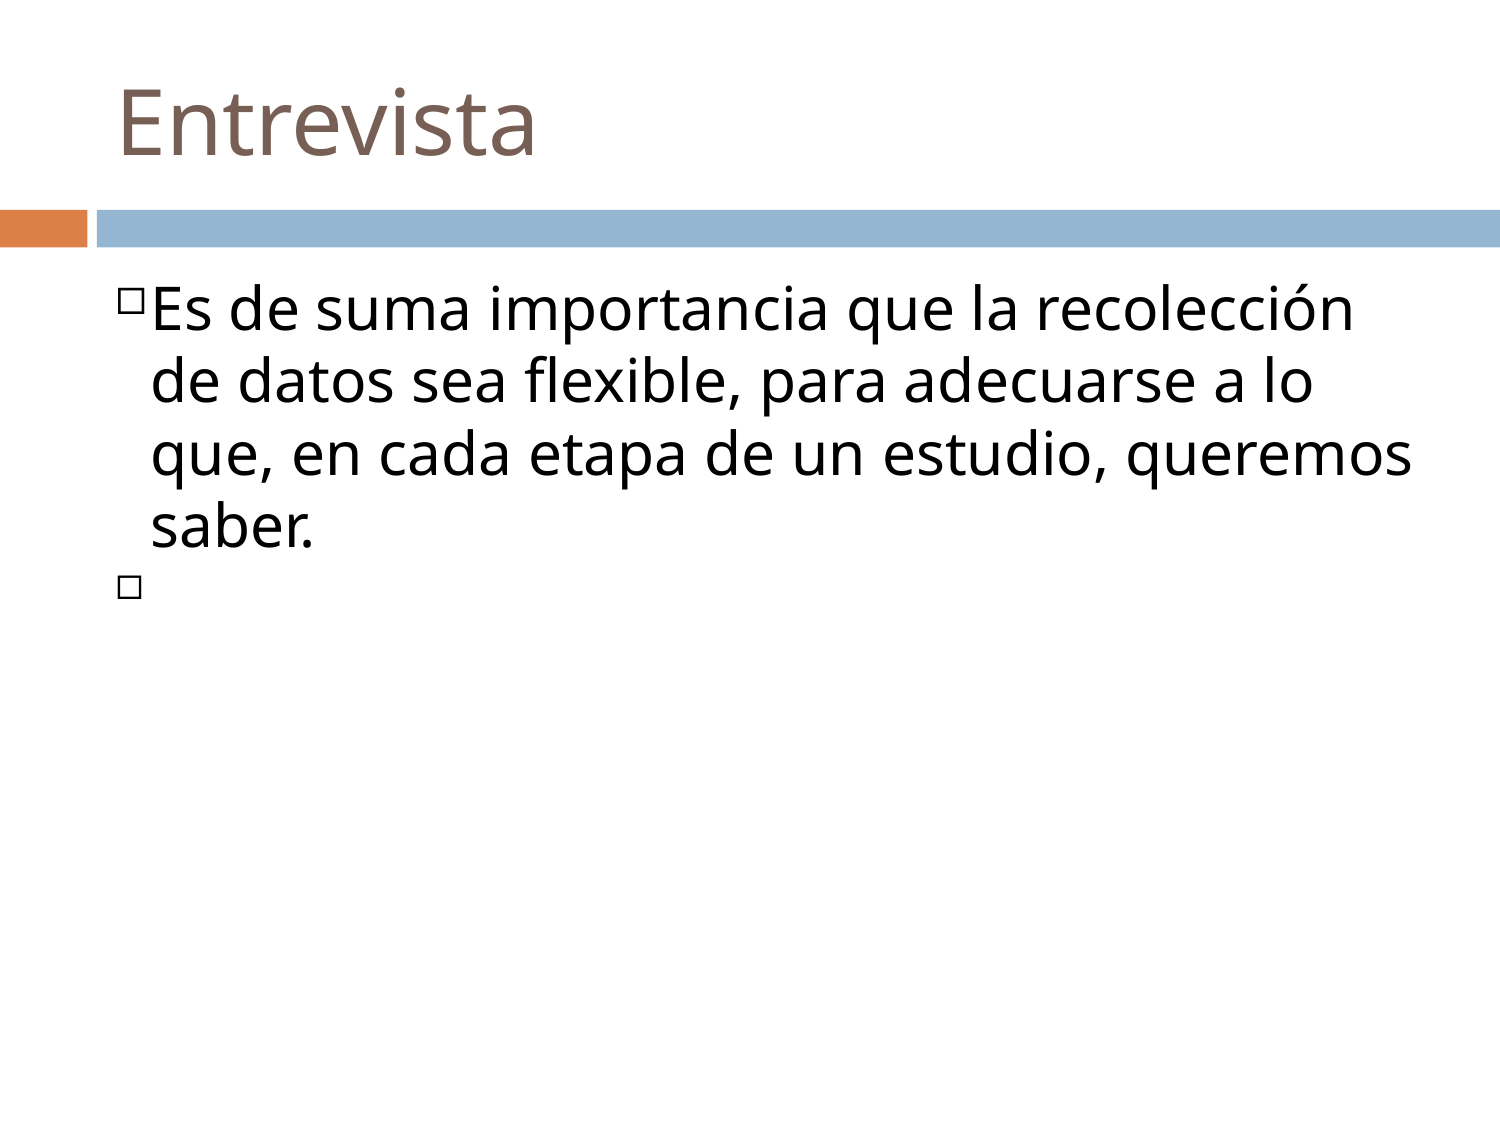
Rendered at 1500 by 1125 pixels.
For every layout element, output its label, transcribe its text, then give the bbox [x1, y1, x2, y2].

text_box Es de suma importancia que la recolección de datos sea flexible, para adecuarse a lo que, en cada etapa de un estudio, queremos saber. [100, 262, 1438, 1000]
text_box Entrevista [100, 37, 1438, 200]
